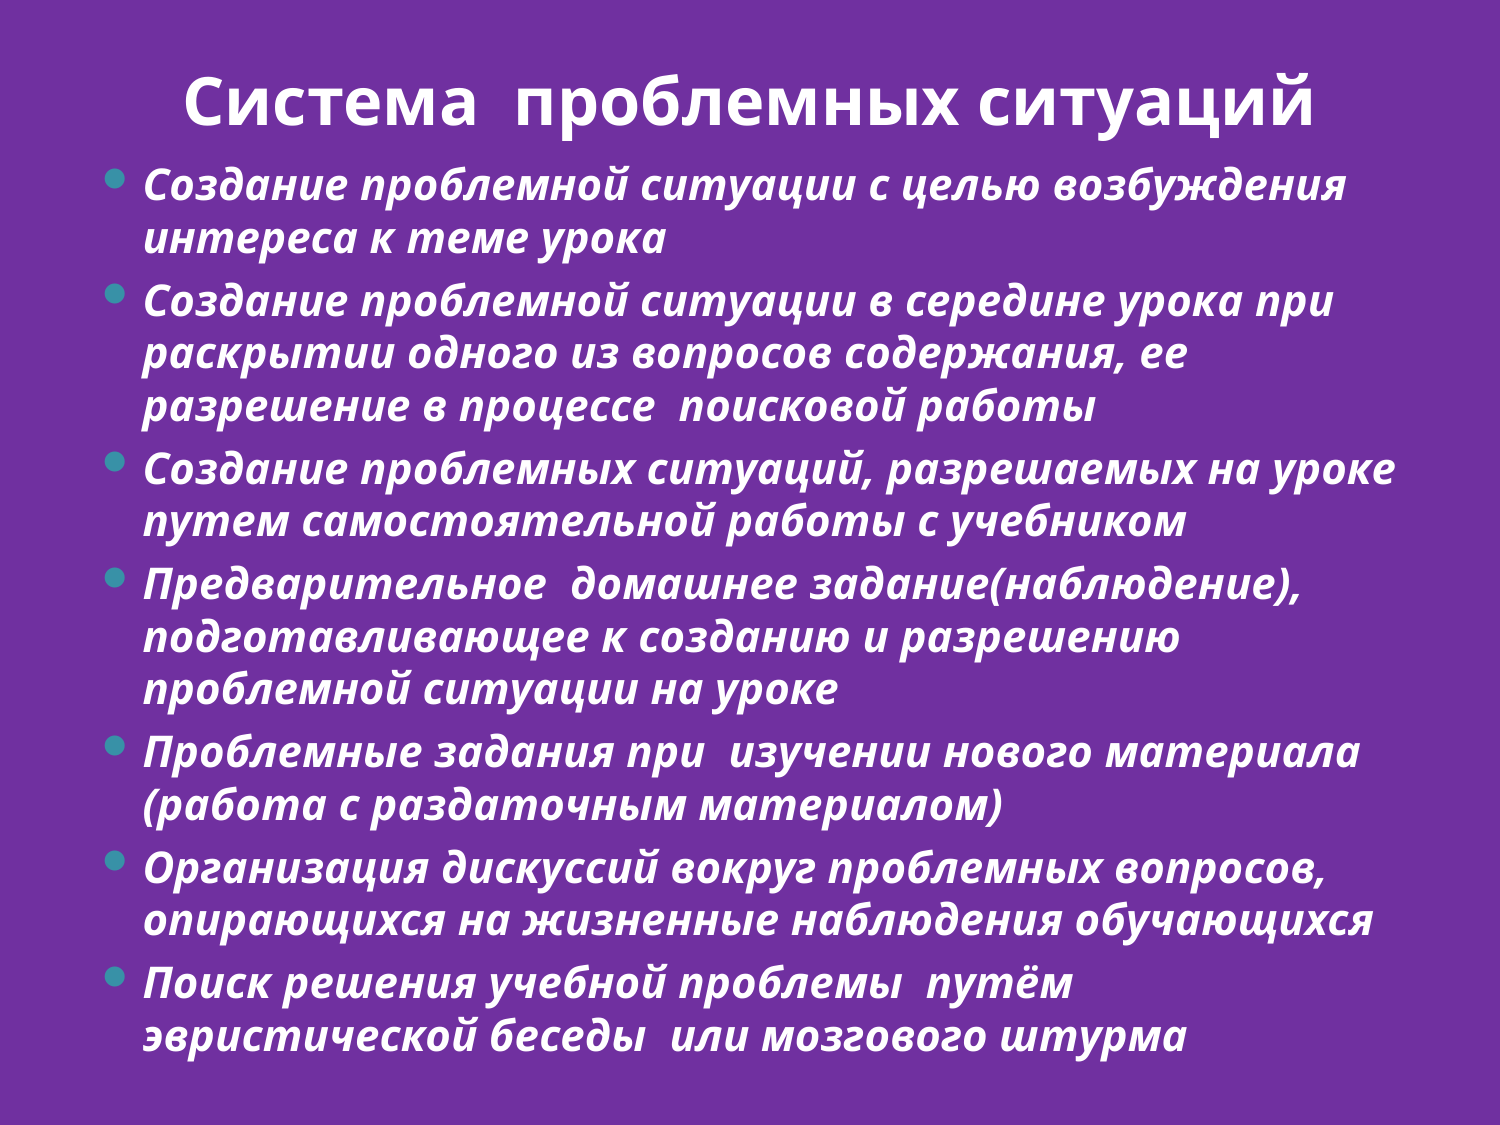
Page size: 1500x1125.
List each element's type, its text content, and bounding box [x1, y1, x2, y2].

title Система проблемных ситуаций [75, 45, 1425, 149]
list Создание проблемной ситуации с целью возбуждения интереса к теме урока Создание проблемной ситуации в середине урока при раскрытии одного из вопросов содержания, ее разрешение в процессе поисковой работы Создание проблемных ситуаций, разрешаемых на уроке путем самостоятельной работы с учебником Предварительное домашнее задание(наблюдение), подготавливающее к созданию и разрешению проблемной ситуации на уроке Проблемные задания при изучении нового материала (работа с раздаточным материалом) Организация дискуссий вокруг проблемных вопросов, опирающихся на жизненные наблюдения обучающихся Поиск решения учебной проблемы путём эвристической беседы или мозгового штурма [75, 149, 1425, 1083]
